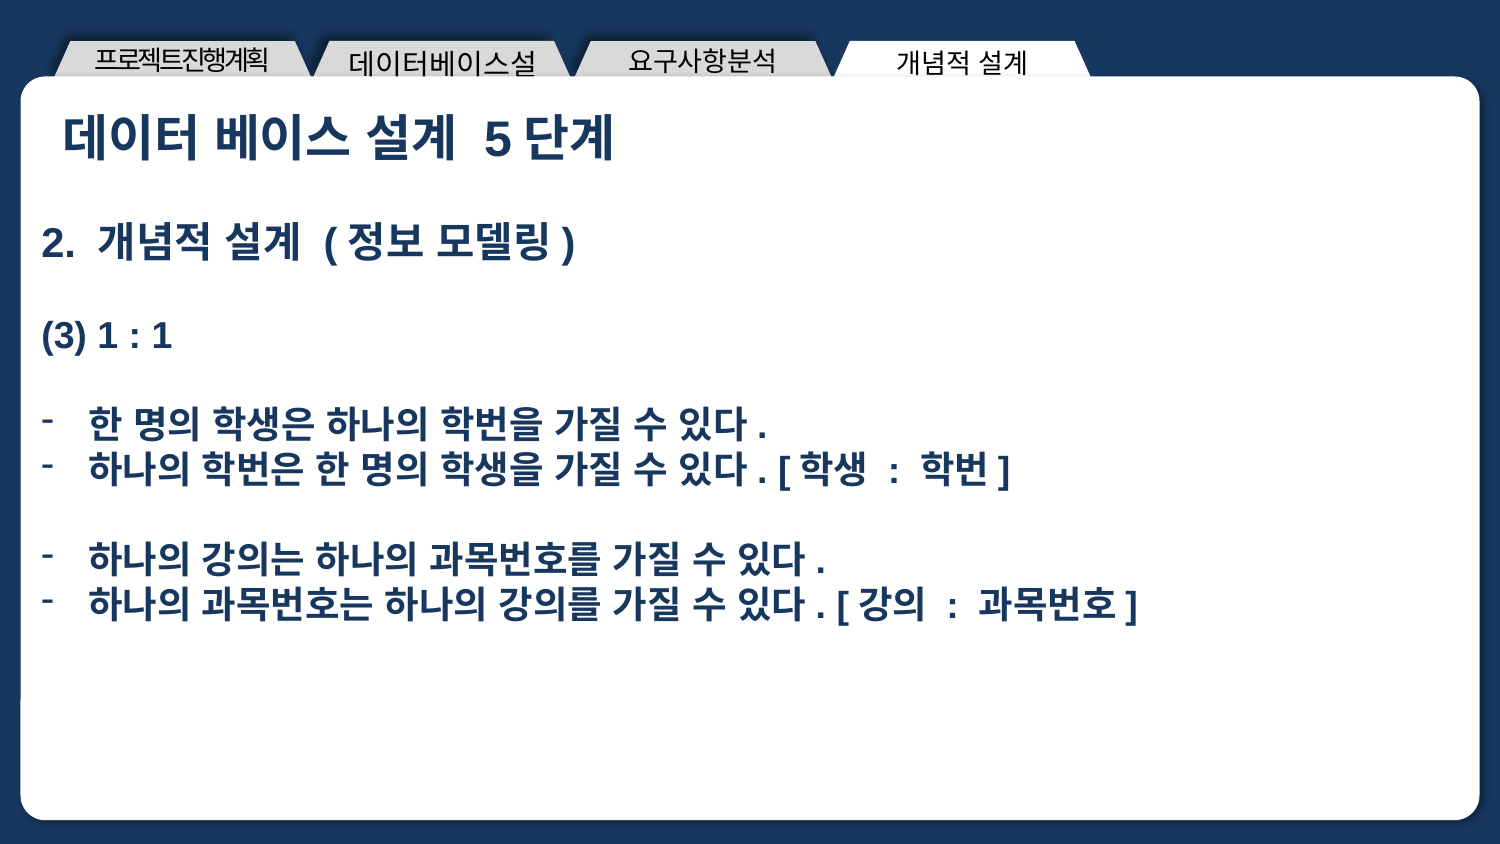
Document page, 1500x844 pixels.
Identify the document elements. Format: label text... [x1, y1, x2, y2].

text_box 데이터 베이스 설계 5단계 [47, 99, 1436, 166]
text_box 2. 개념적 설계 (정보 모델링) (3) 1 : 1 한 명의 학생은 하나의 학번을 가질 수 있다. 하나의 학번은 한 명의 학생을 가질 수 있다. [학생 : 학번] 하나의 강의는 하나의 과목번호를 가질 수 있다. 하나의 과목번호는 하나의 강의를 가질 수 있다. [강의 : 과목번호] [41, 166, 1480, 672]
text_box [832, 40, 1093, 80]
text_box [561, 26, 837, 73]
text_box 프로젝트진행계획 [91, 43, 274, 73]
text_box [55, 41, 310, 73]
text_box [41, 26, 297, 74]
text_box 요구사항분석 [608, 44, 798, 77]
text_box [18, 74, 1482, 823]
text_box [297, 26, 561, 73]
text_box [315, 40, 569, 73]
text_box [576, 41, 827, 73]
text_box 데이터베이스설계 [336, 46, 550, 73]
